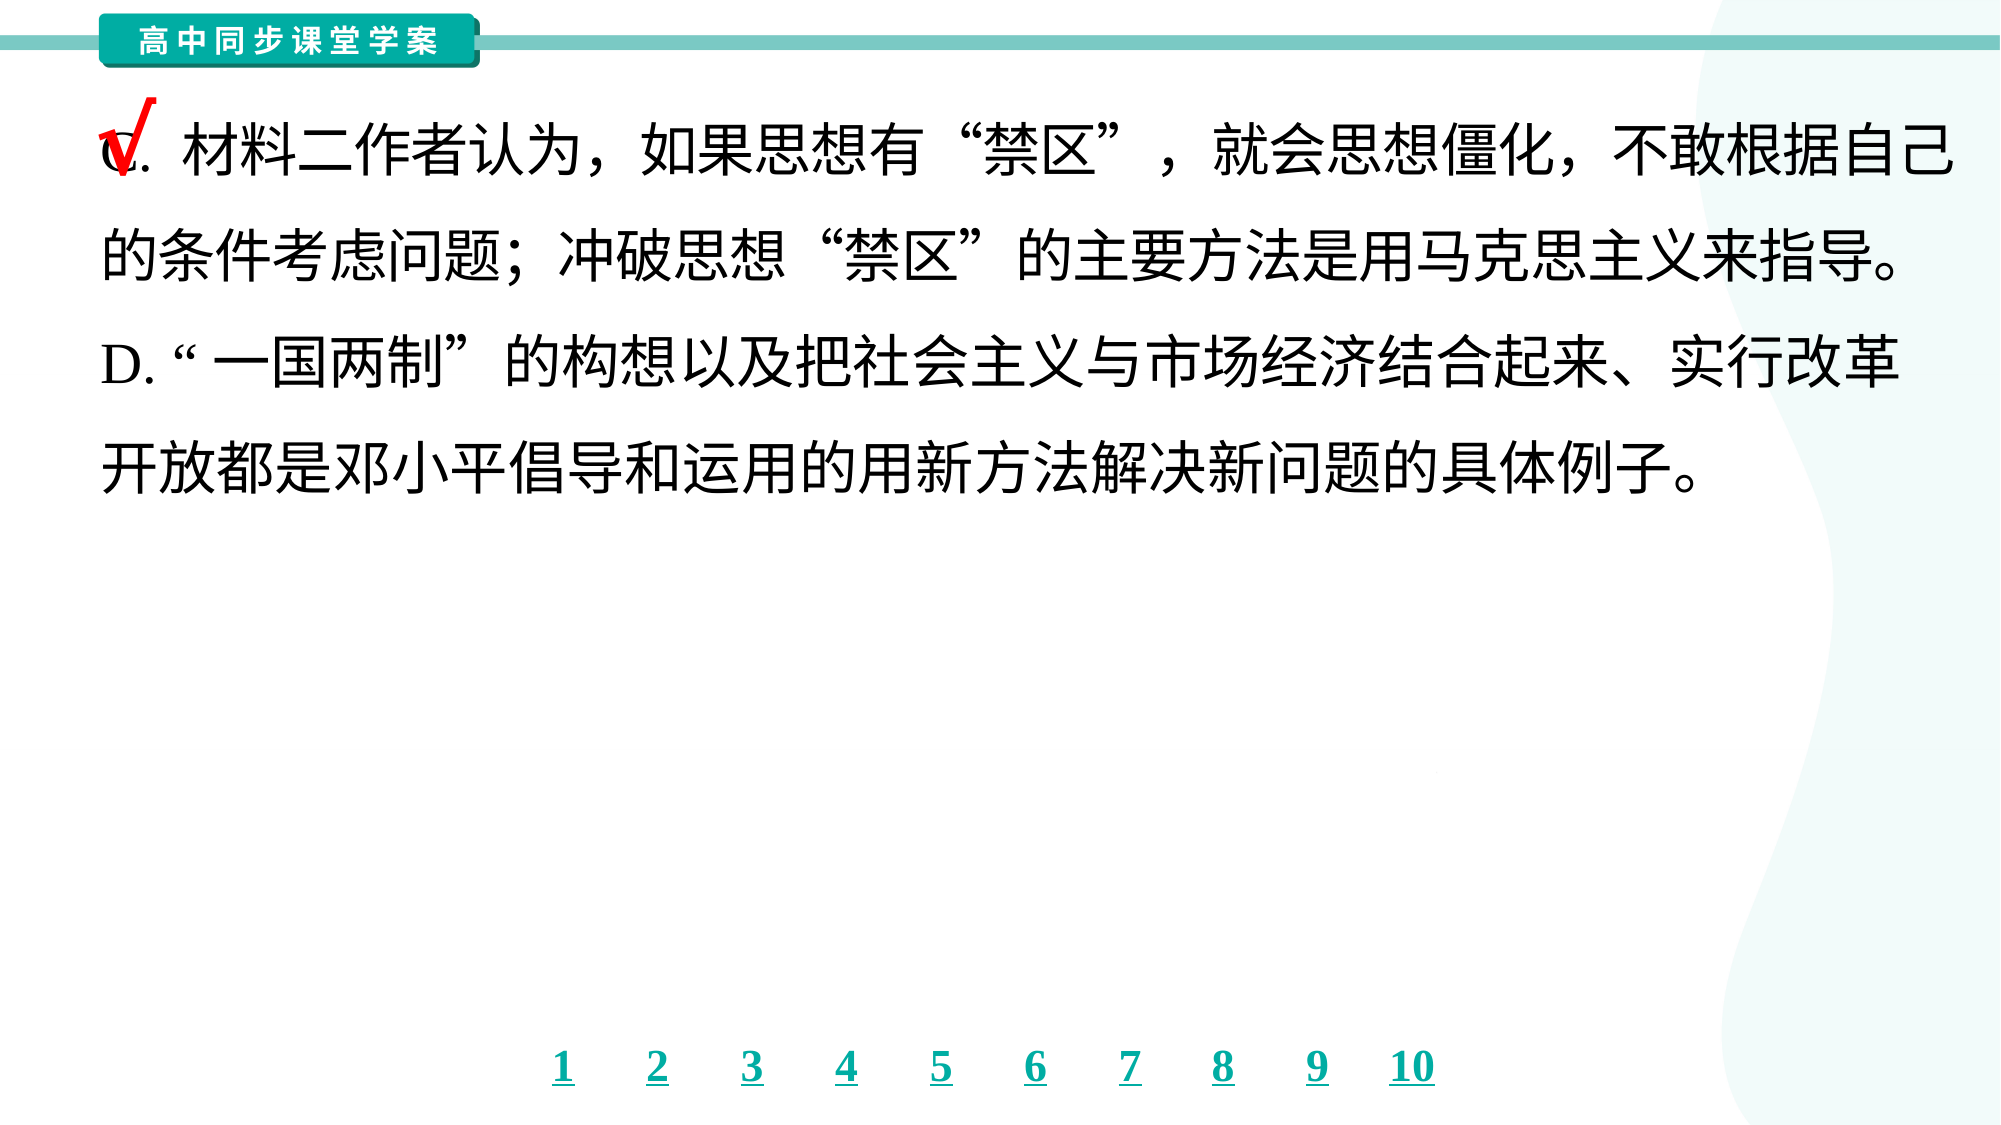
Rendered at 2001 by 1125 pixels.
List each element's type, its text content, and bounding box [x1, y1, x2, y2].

picture [0, 0, 2000, 1125]
text_box √ [95, 83, 157, 194]
text_box C. 材料二作者认为，如果思想有“禁区”，就会思想僵化，不敢根据自己 的条件考虑问题；冲破思想“禁区”的主要方法是用马克思主义来指导。 D. “一国两制”的构想以及把社会主义与市场经济结合起来、实行改革 开放都是邓小平倡导和运用的用新方法解决新问题的具体例子。 [100, 76, 1899, 502]
